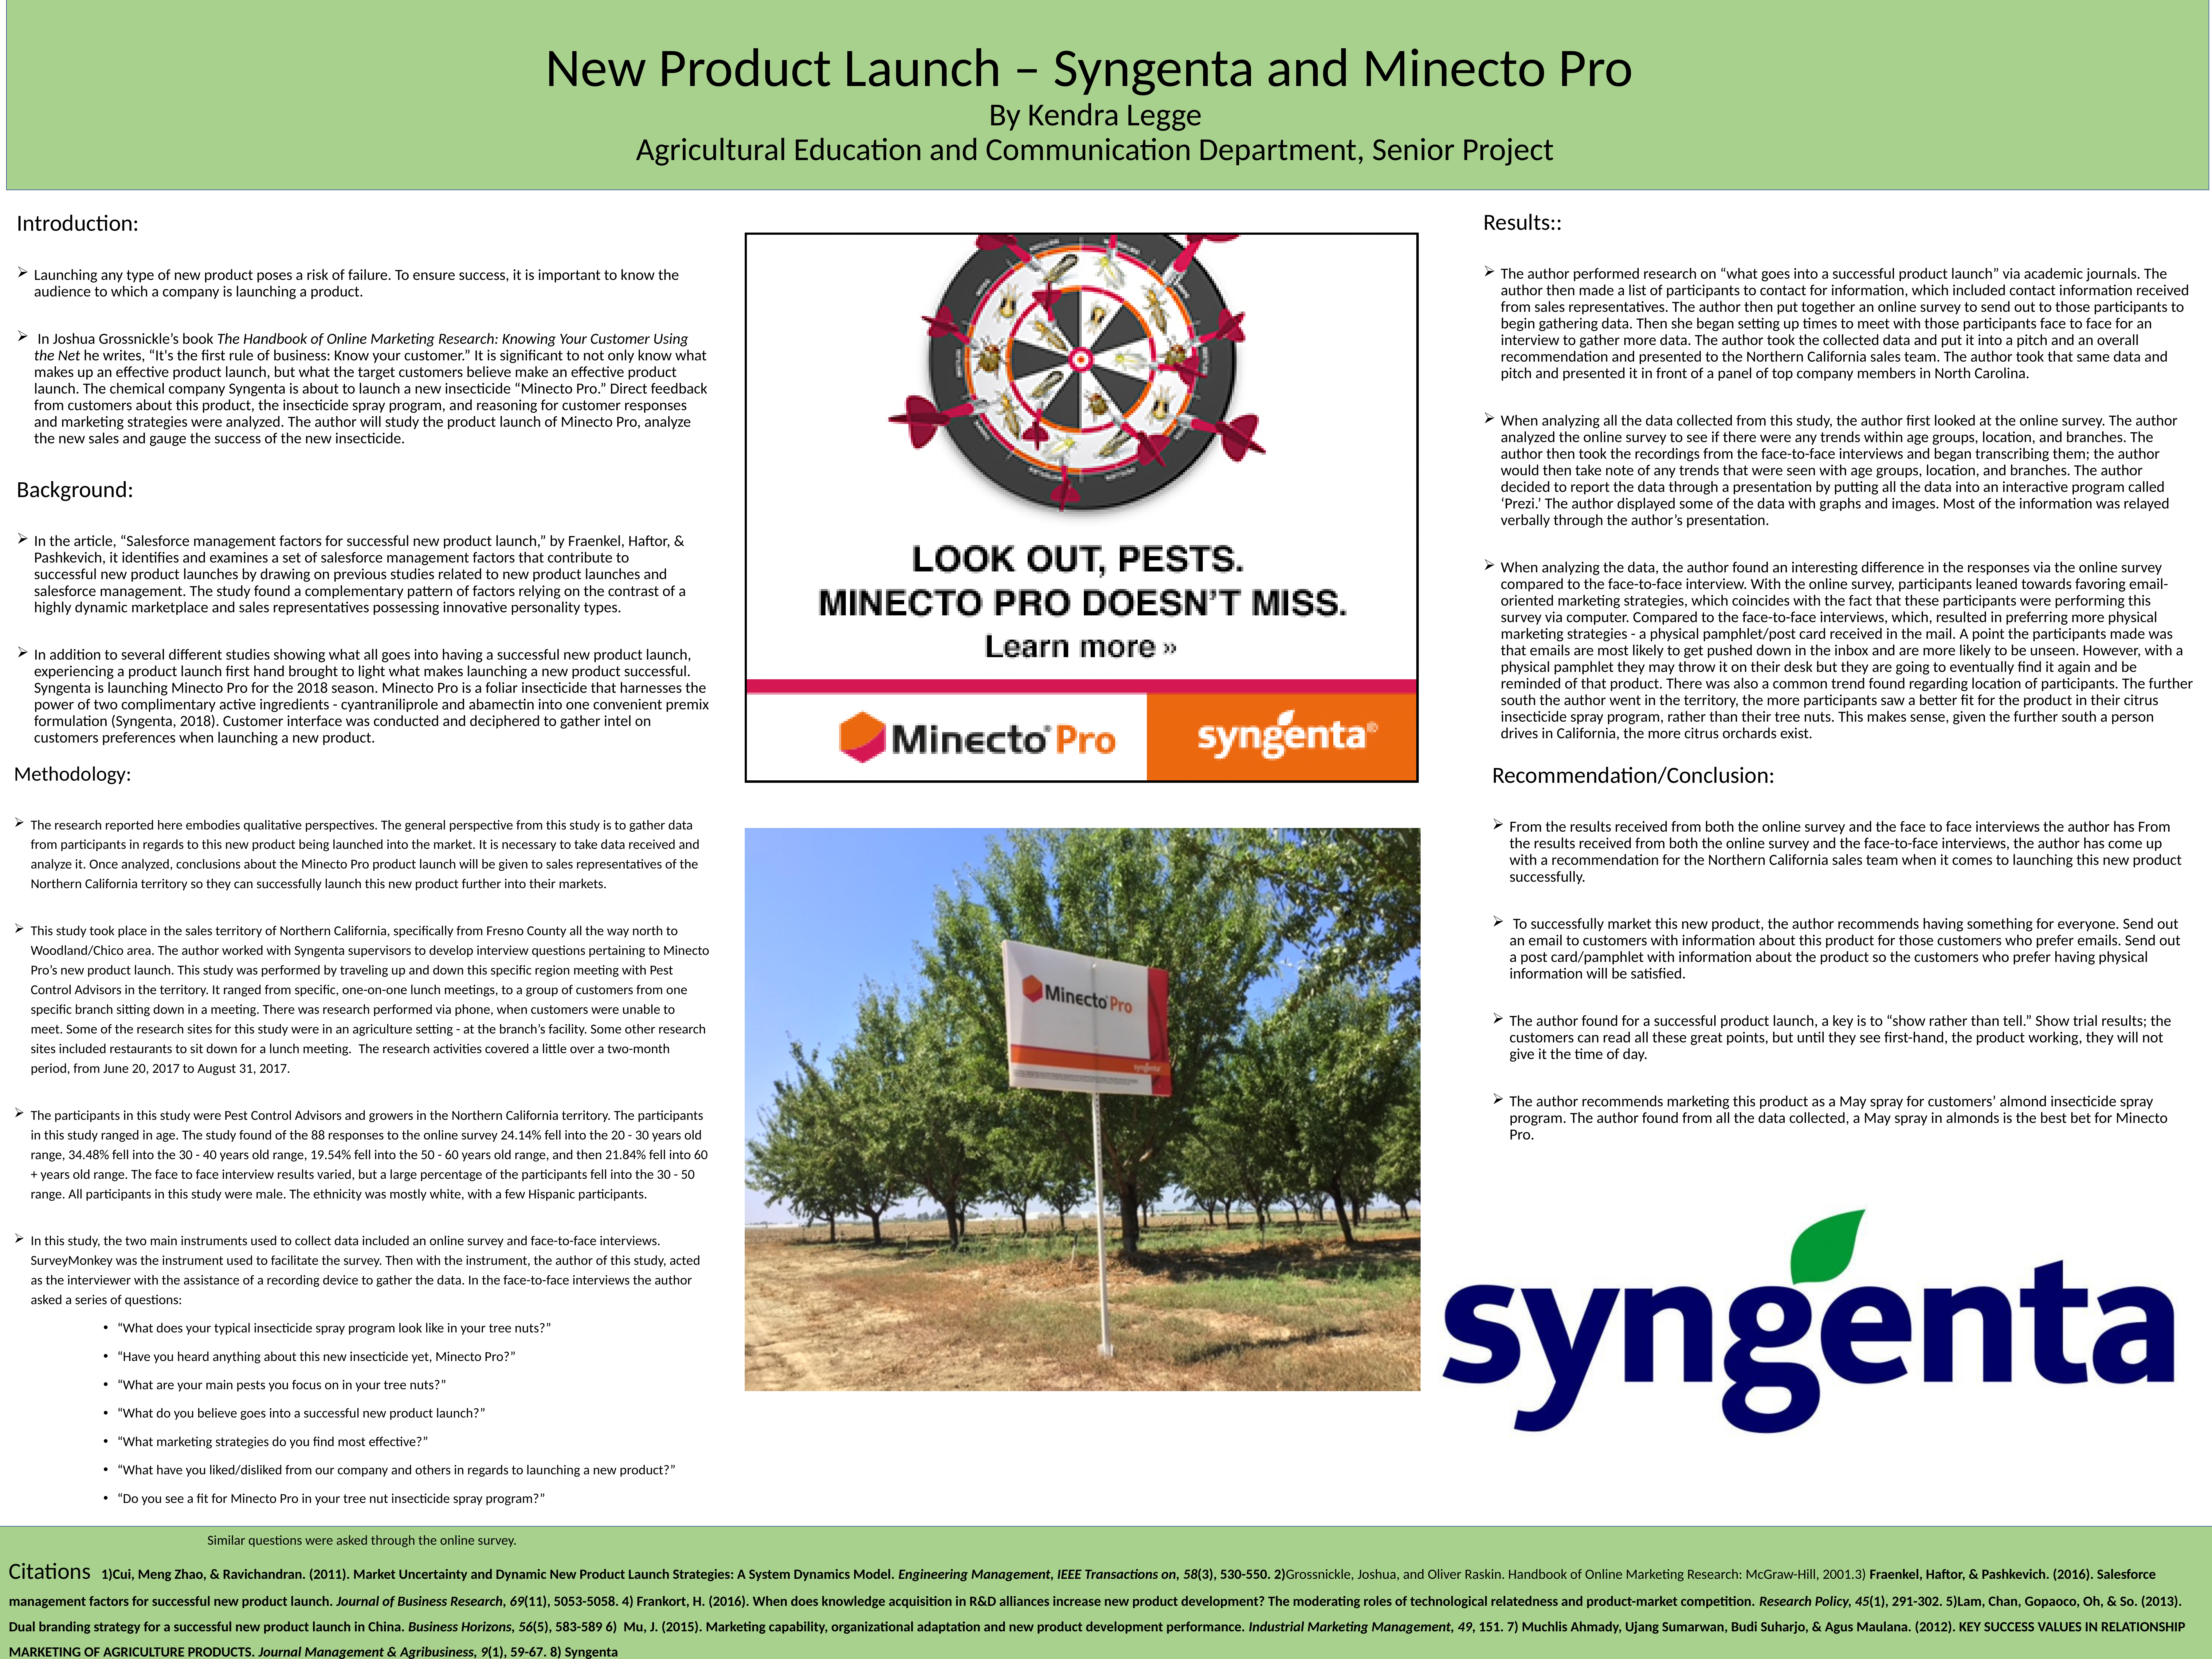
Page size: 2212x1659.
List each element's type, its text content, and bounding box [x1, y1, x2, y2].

title New Product Launch – Syngenta and Minecto Pro By Kendra Legge Agricultural Education and Communication Department, Senior Project [165, 0, 2026, 170]
text_box Recommendation/Conclusion: From the results received from both the online survey and the face to face interviews the author has From the results received from both the online survey and the face-to-face interviews, the author has come up with a recommendation for the Northern California sales team when it comes to launching this new product successfully. To successfully market this new product, the author recommends having something for everyone. Send out an email to customers with information about this product for those customers who prefer emails. Send out a post card/pamphlet with information about the product so the customers who prefer having physical information will be satisfied. The author found for a successful product launch, a key is to “show rather than tell.” Show trial results; the customers can read all these great points, but until they see first-hand, the product working, they will not give it the time of day. The author recommends marketing this product as a May spray for customers’ almond insecticide spray program. The author found from all the data collected, a May spray in almonds is the best bet for Minecto Pro. [1487, 761, 2192, 1249]
text_box Results:: The author performed research on “what goes into a successful product launch” via academic journals. The author then made a list of participants to contact for information, which included contact information received from sales representatives. The author then put together an online survey to send out to those participants to begin gathering data. Then she began setting up times to meet with those participants face to face for an interview to gather more data. The author took the collected data and put it into a pitch and an overall recommendation and presented to the Northern California sales team. The author took that same data and pitch and presented it in front of a panel of top company members in North Carolina. When analyzing all the data collected from this study, the author first looked at the online survey. The author analyzed the online survey to see if there were any trends within age groups, location, and branches. The author then took the recordings from the face-to-face interviews and began transcribing them; the author would then take note of any trends that were seen with age groups, location, and branches. The author decided to report the data through a presentation by putting all the data into an interactive program called ‘Prezi.’ The author displayed some of the data with graphs and images. Most of the information was relayed verbally through the author’s presentation. When analyzing the data, the author found an interesting difference in the responses via the online survey compared to the face-to-face interview. With the online survey, participants leaned towards favoring email-oriented marketing strategies, which coincides with the fact that these participants were performing this survey via computer. Compared to the face-to-face interviews, which, resulted in preferring more physical marketing strategies - a physical pamphlet/post card received in the mail. A point the participants made was that emails are most likely to get pushed down in the inbox and are more likely to be unseen. However, with a physical pamphlet they may throw it on their desk but they are going to eventually find it again and be reminded of that product. There was also a common trend found regarding location of participants. The further south the author went in the territory, the more participants saw a better fit for the product in their citrus insecticide spray program, rather than their tree nuts. This makes sense, given the further south a person drives in California, the more citrus orchards exist. [1479, 208, 2199, 937]
text_box [716, 1526, 2212, 1659]
subtitle Introduction: Launching any type of new product poses a risk of failure. To ensure success, it is important to know the audience to which a company is launching a product. In Joshua Grossnickle’s book The Handbook of Online Marketing Research: Knowing Your Customer Using the Net he writes, “It's the first rule of business: Know your customer.” It is significant to not only know what makes up an effective product launch, but what the target customers believe make an effective product launch. The chemical company Syngenta is about to launch a new insecticide “Minecto Pro.” Direct feedback from customers about this product, the insecticide spray program, and reasoning for customer responses and marketing strategies were analyzed. The author will study the product launch of Minecto Pro, analyze the new sales and gauge the success of the new insecticide. Background: In the article, “Salesforce management factors for successful new product launch,” by Fraenkel, Haftor, & Pashkevich, it identifies and examines a set of salesforce management factors that contribute to successful new product launches by drawing on previous studies related to new product launches and salesforce management. The study found a complementary pattern of factors relying on the contrast of a highly dynamic marketplace and sales representatives possessing innovative personality types. In addition to several different studies showing what all goes into having a successful new product launch, experiencing a product launch first hand brought to light what makes launching a new product successful. Syngenta is launching Minecto Pro for the 2018 season. Minecto Pro is a foliar insecticide that harnesses the power of two complimentary active ingredients - cyantraniliprole and abamectin into one convenient premix formulation (Syngenta, 2018). Customer interface was conducted and deciphered to gather intel on customers preferences when launching a new product. [12, 209, 717, 862]
picture [744, 233, 1419, 783]
picture [745, 828, 1421, 1391]
text_box Methodology: The research reported here embodies qualitative perspectives. The general perspective from this study is to gather data from participants in regards to this new product being launched into the market. It is necessary to take data received and analyze it. Once analyzed, conclusions about the Minecto Pro product launch will be given to sales representatives of the Northern California territory so they can successfully launch this new product further into their markets. This study took place in the sales territory of Northern California, specifically from Fresno County all the way north to Woodland/Chico area. The author worked with Syngenta supervisors to develop interview questions pertaining to Minecto Pro’s new product launch. This study was performed by traveling up and down this specific region meeting with Pest Control Advisors in the territory. It ranged from specific, one-on-one lunch meetings, to a group of customers from one specific branch sitting down in a meeting. There was research performed via phone, when customers were unable to meet. Some of the research sites for this study were in an agriculture setting - at the branch’s facility. Some other research sites included restaurants to sit down for a lunch meeting. The research activities covered a little over a two-month period, from June 20, 2017 to August 31, 2017. The participants in this study were Pest Control Advisors and growers in the Northern California territory. The participants in this study ranged in age. The study found of the 88 responses to the online survey 24.14% fell into the 20 - 30 years old range, 34.48% fell into the 30 - 40 years old range, 19.54% fell into the 50 - 60 years old range, and then 21.84% fell into 60 + years old range. The face to face interview results varied, but a large percentage of the participants fell into the 30 - 50 range. All participants in this study were male. The ethnicity was mostly white, with a few Hispanic participants. In this study, the two main instruments used to collect data included an online survey and face-to-face interviews. SurveyMonkey was the instrument used to facilitate the survey. Then with the instrument, the author of this study, acted as the interviewer with the assistance of a recording device to gather the data. In the face-to-face interviews the author asked a series of questions: “What does your typical insecticide spray program look like in your tree nuts?” “Have you heard anything about this new insecticide yet, Minecto Pro?” “What are your main pests you focus on in your tree nuts?” “What do you believe goes into a successful new product launch?” “What marketing strategies do you find most effective?” “What have you liked/disliked from our company and others in regards to launching a new product?” “Do you see a fit for Minecto Pro in your tree nut insecticide spray program?” Similar questions were asked through the online survey. [9, 761, 716, 1540]
text_box Citations 1)Cui, Meng Zhao, & Ravichandran. (2011). Market Uncertainty and Dynamic New Product Launch Strategies: A System Dynamics Model. Engineering Management, IEEE Transactions on, 58(3), 530-550. 2)Grossnickle, Joshua, and Oliver Raskin. Handbook of Online Marketing Research: McGraw-Hill, 2001.3) Fraenkel, Haftor, & Pashkevich. (2016). Salesforce management factors for successful new product launch. Journal of Business Research, 69(11), 5053-5058. 4) Frankort, H. (2016). When does knowledge acquisition in R&D alliances increase new product development? The moderating roles of technological relatedness and product-market competition. Research Policy, 45(1), 291-302. 5)Lam, Chan, Gopaoco, Oh, & So. (2013). Dual branding strategy for a successful new product launch in China. Business Horizons, 56(5), 583-589 6) Mu, J. (2015). Marketing capability, organizational adaptation and new product development performance. Industrial Marketing Management, 49, 151. 7) Muchlis Ahmady, Ujang Sumarwan, Budi Suharjo, & Agus Maulana. (2012). KEY SUCCESS VALUES IN RELATIONSHIP MARKETING OF AGRICULTURE PRODUCTS. Journal Management & Agribusiness, 9(1), 59-67. 8) Syngenta [4, 1540, 2204, 1659]
text_box [0, 1526, 9, 1659]
text_box [6, 0, 2209, 190]
picture [1426, 1193, 2191, 1451]
